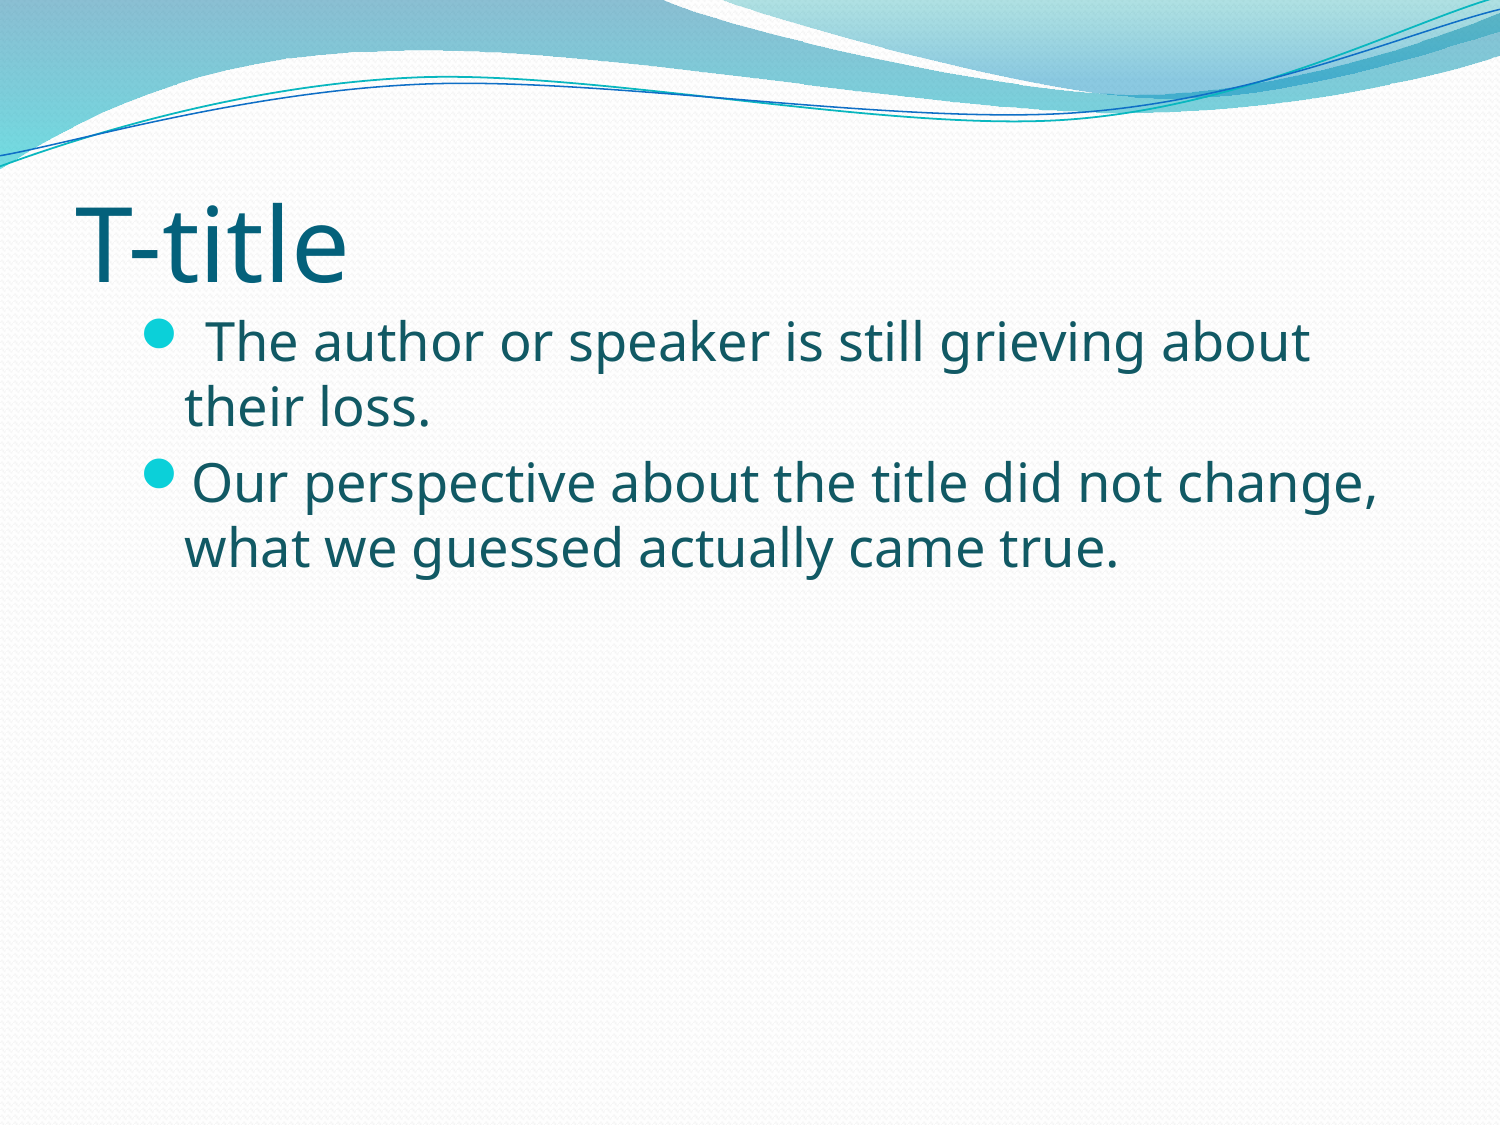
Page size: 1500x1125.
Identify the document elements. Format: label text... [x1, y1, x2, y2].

title T-title [75, 115, 1425, 303]
list The author or speaker is still grieving about their loss. Our perspective about the title did not change, what we guessed actually came true. [125, 299, 1400, 1013]
